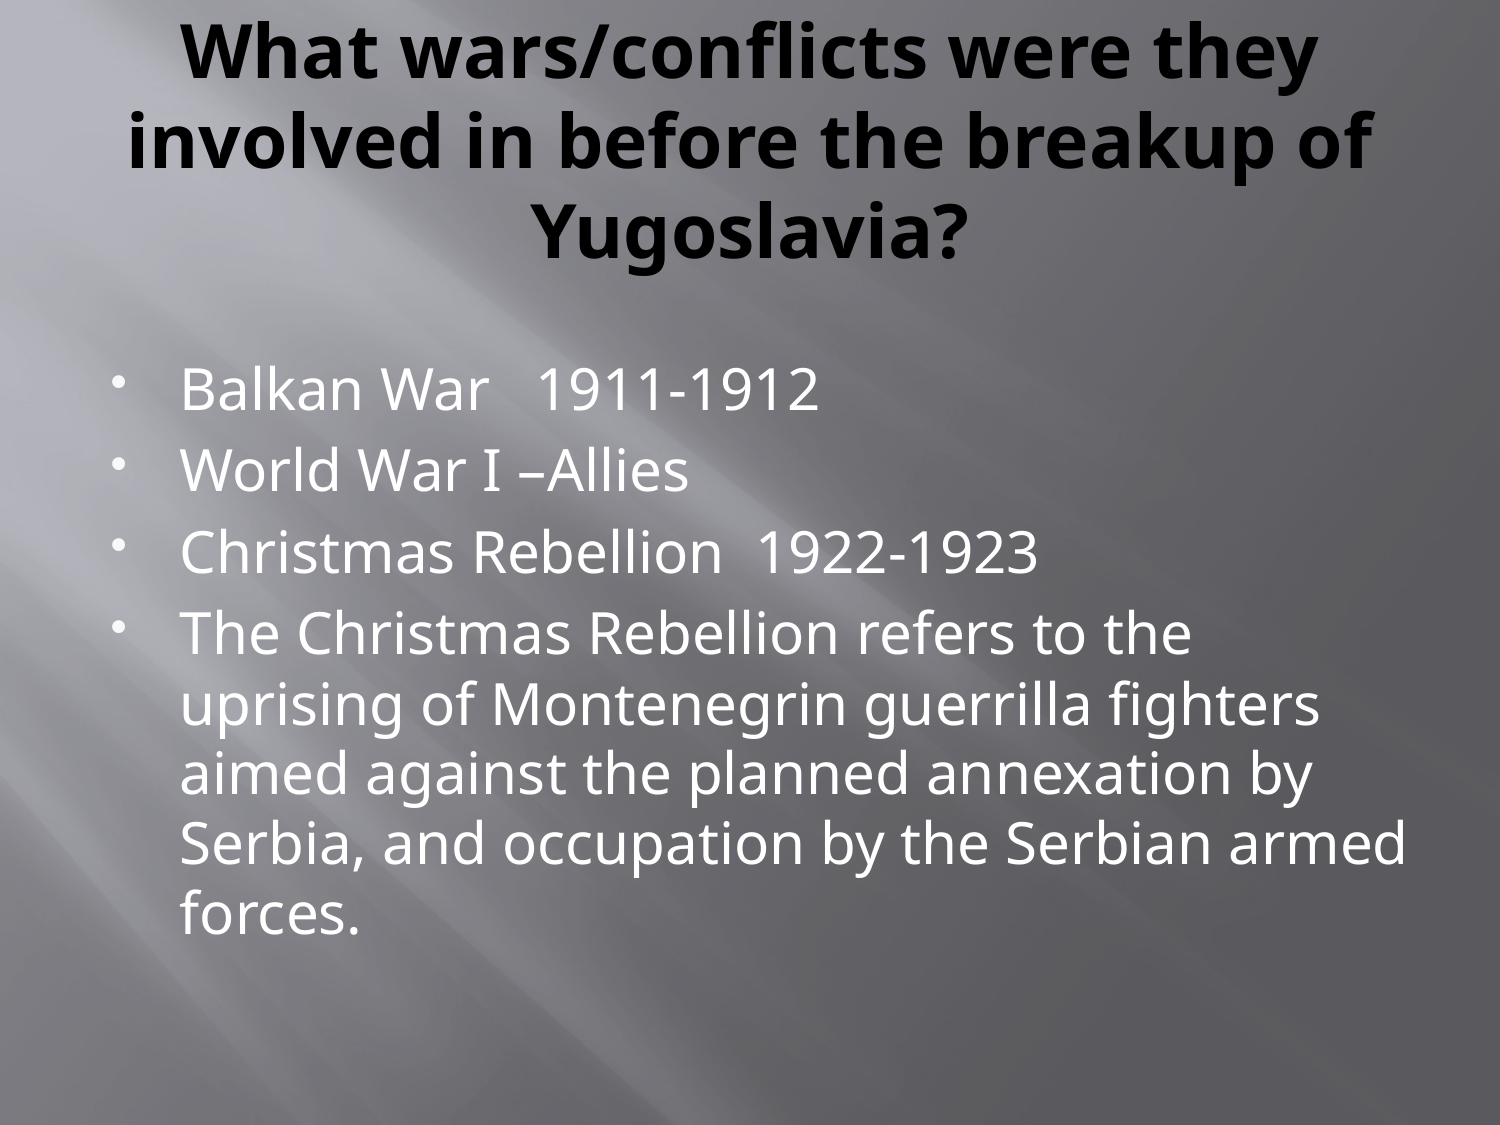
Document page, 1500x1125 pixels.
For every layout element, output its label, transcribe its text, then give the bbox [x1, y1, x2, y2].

list Balkan War 1911-1912 World War I –Allies Christmas Rebellion 1922-1923 The Christmas Rebellion refers to the uprising of Montenegrin guerrilla fighters aimed against the planned annexation by Serbia, and occupation by the Serbian armed forces. [75, 262, 1425, 1035]
title What wars/conflicts were they involved in before the breakup of Yugoslavia? [75, 45, 1425, 233]
